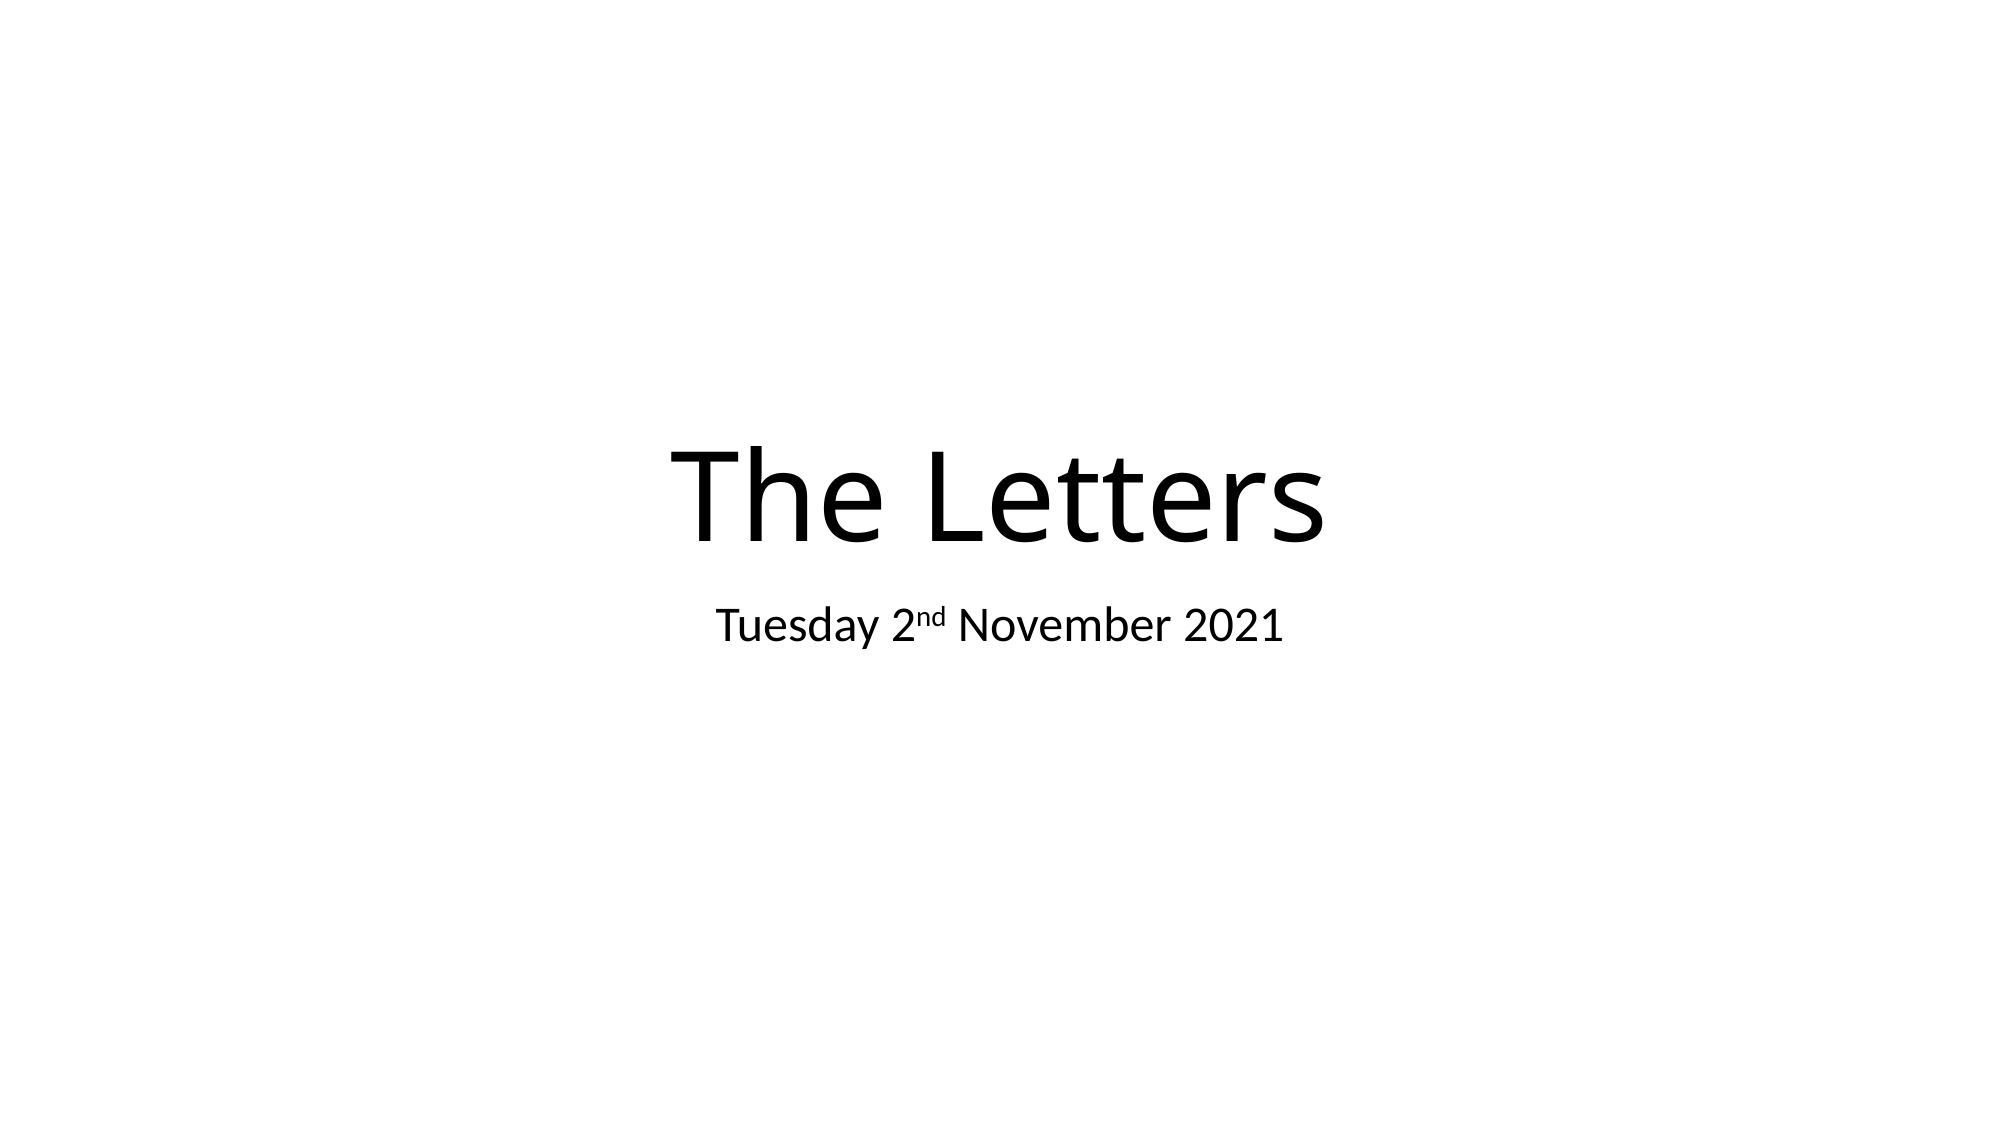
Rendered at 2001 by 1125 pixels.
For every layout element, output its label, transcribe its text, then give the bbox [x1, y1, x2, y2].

subtitle Tuesday 2nd November 2021 [249, 590, 1750, 863]
title The Letters [249, 184, 1750, 576]
